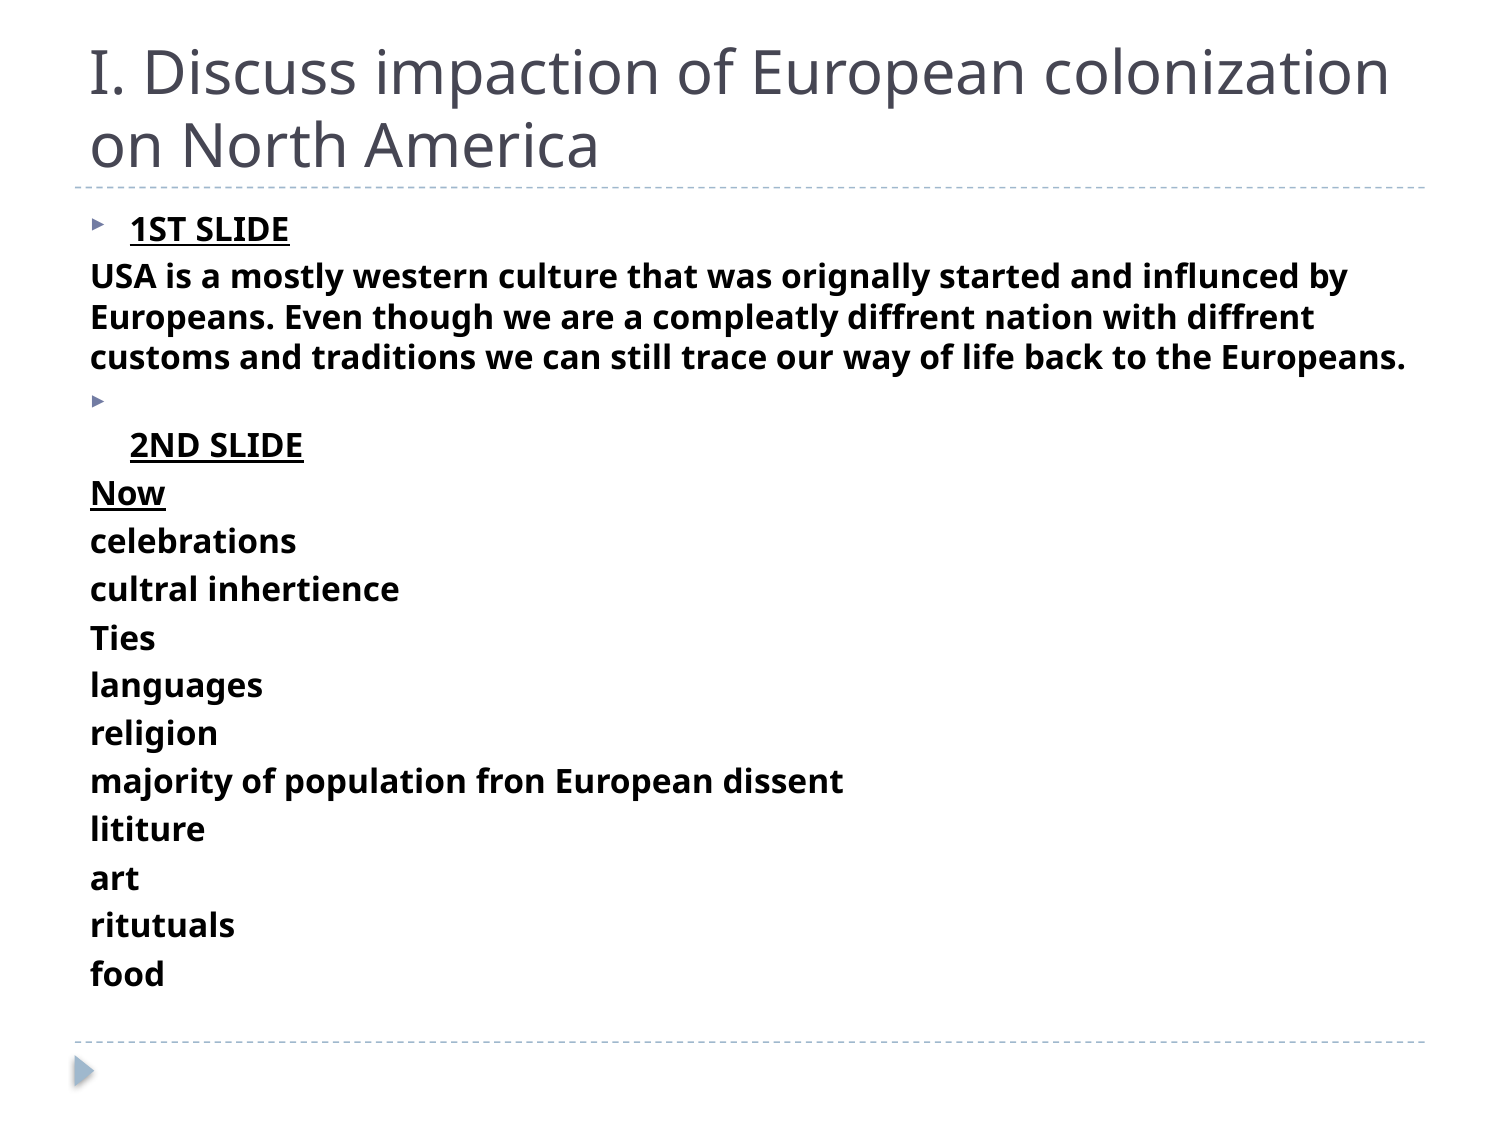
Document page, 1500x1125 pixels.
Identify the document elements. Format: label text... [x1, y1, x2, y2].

list 1ST SLIDE ‍USA is a mostly western culture that was orignally started and influnced by Europeans. Even though we are a compleatly diffrent nation with diffrent customs and traditions we can still trace our way of life back to the Europeans. ‍2ND SLIDE ‍Now ‍celebrations cultral inhertience ‍Ties ‍languages ‍religion ‍majority of population fron European dissent ‍lititure ‍art ‍ritutuals ‍food [75, 200, 1425, 1113]
title I. Discuss impaction of European colonization on North America [75, 24, 1425, 188]
